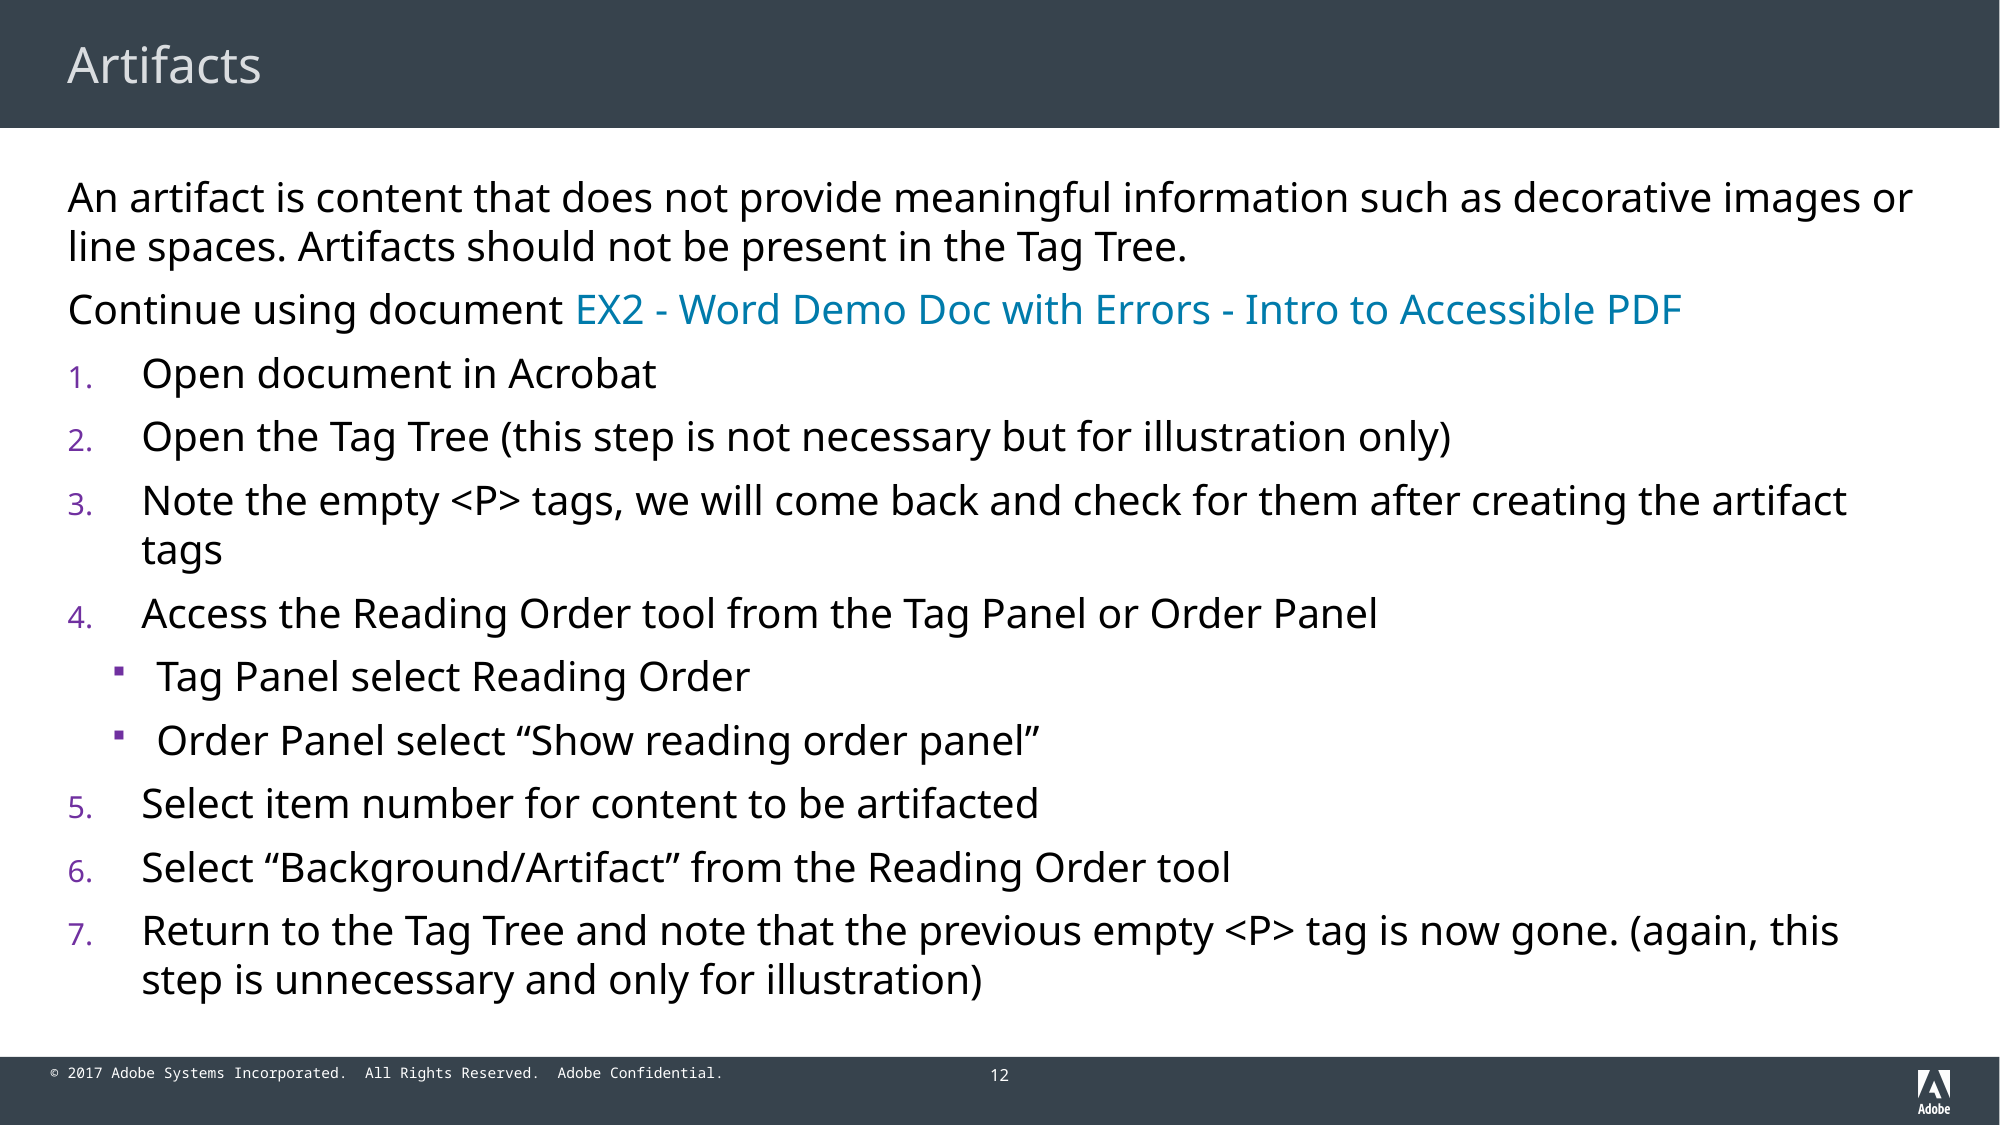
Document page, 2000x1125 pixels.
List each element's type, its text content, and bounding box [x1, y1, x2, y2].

picture [1918, 1070, 1950, 1114]
slide_number 12 [916, 1062, 1083, 1091]
title Artifacts [49, 30, 1950, 98]
list An artifact is content that does not provide meaningful information such as decorative images or line spaces. Artifacts should not be present in the Tag Tree. Continue using document EX2 - Word Demo Doc with Errors - Intro to Accessible PDF Open document in Acrobat Open the Tag Tree (this step is not necessary but for illustration only) Note the empty <P> tags, we will come back and check for them after creating the artifact tags Access the Reading Order tool from the Tag Panel or Order Panel Tag Panel select Reading Order Order Panel select “Show reading order panel” Select item number for content to be artifacted Select “Background/Artifact” from the Reading Order tool Return to the Tag Tree and note that the previous empty <P> tag is now gone. (again, this step is unnecessary and only for illustration) [49, 162, 1950, 1013]
